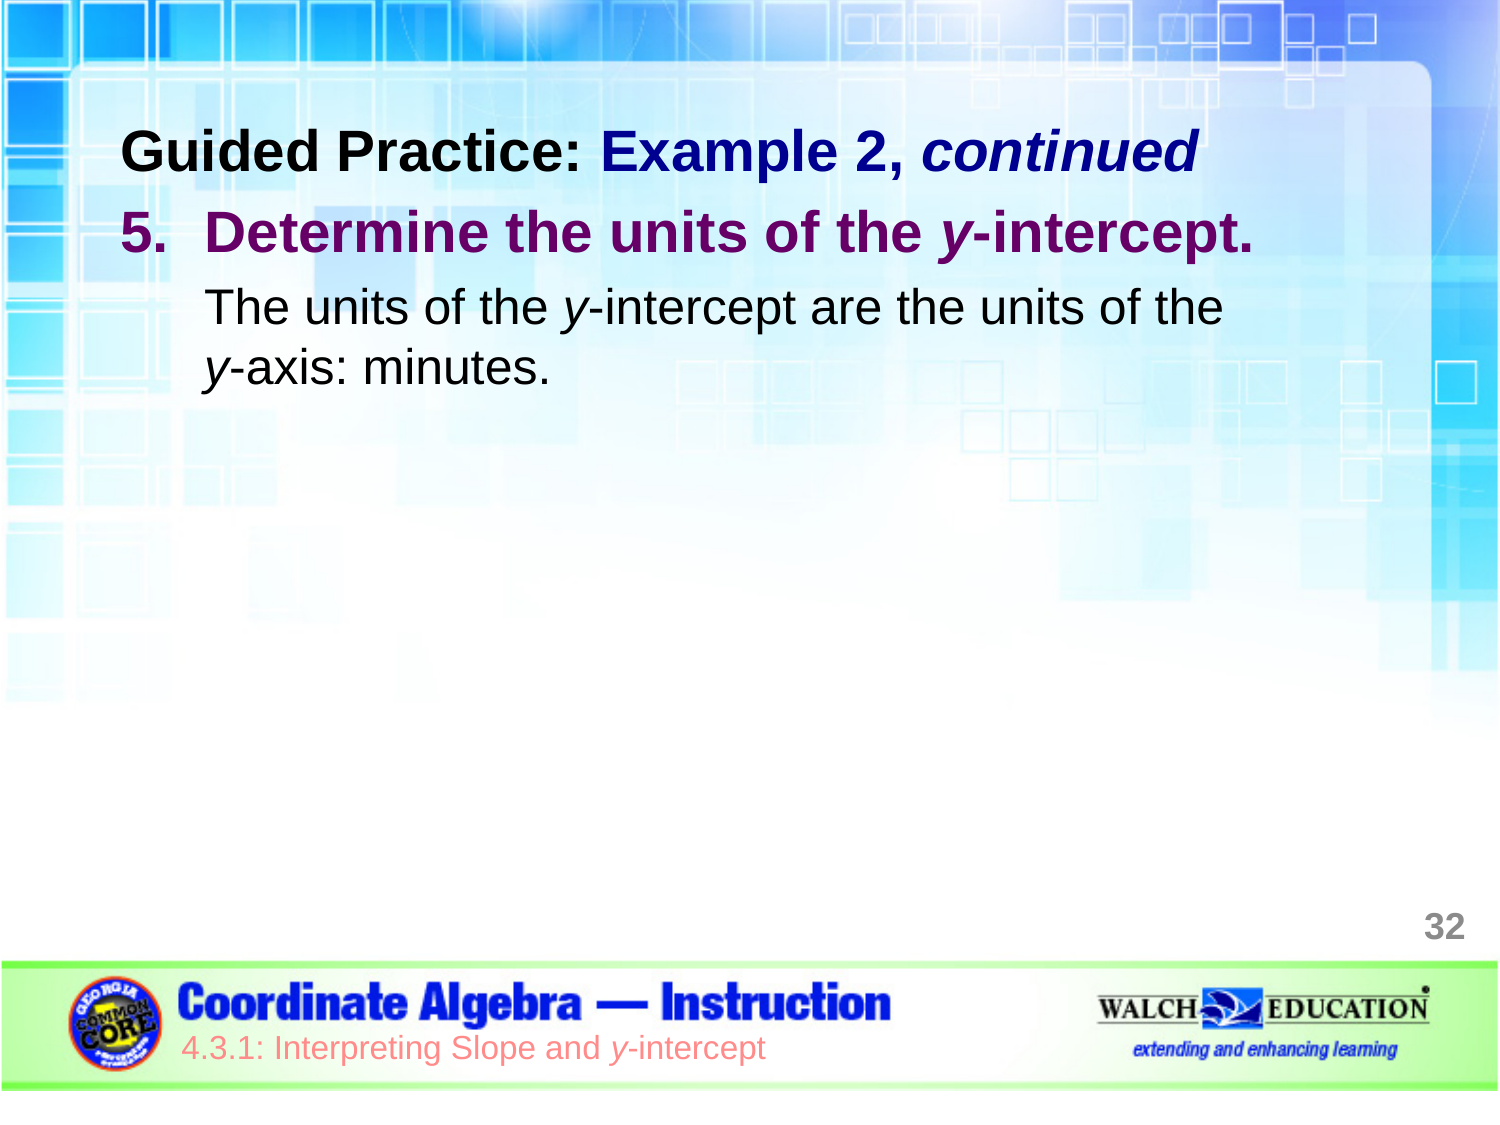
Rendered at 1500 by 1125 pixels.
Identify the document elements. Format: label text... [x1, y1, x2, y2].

picture [1, 0, 1500, 1091]
slide_number 32 [1361, 901, 1481, 949]
subtitle Guided Practice: Example 2, continued Determine the units of the y-intercept. The units of the y-intercept are the units of the y-axis: minutes. [105, 105, 1376, 925]
footer 4.3.1: Interpreting Slope and y-intercept [166, 1024, 1080, 1069]
